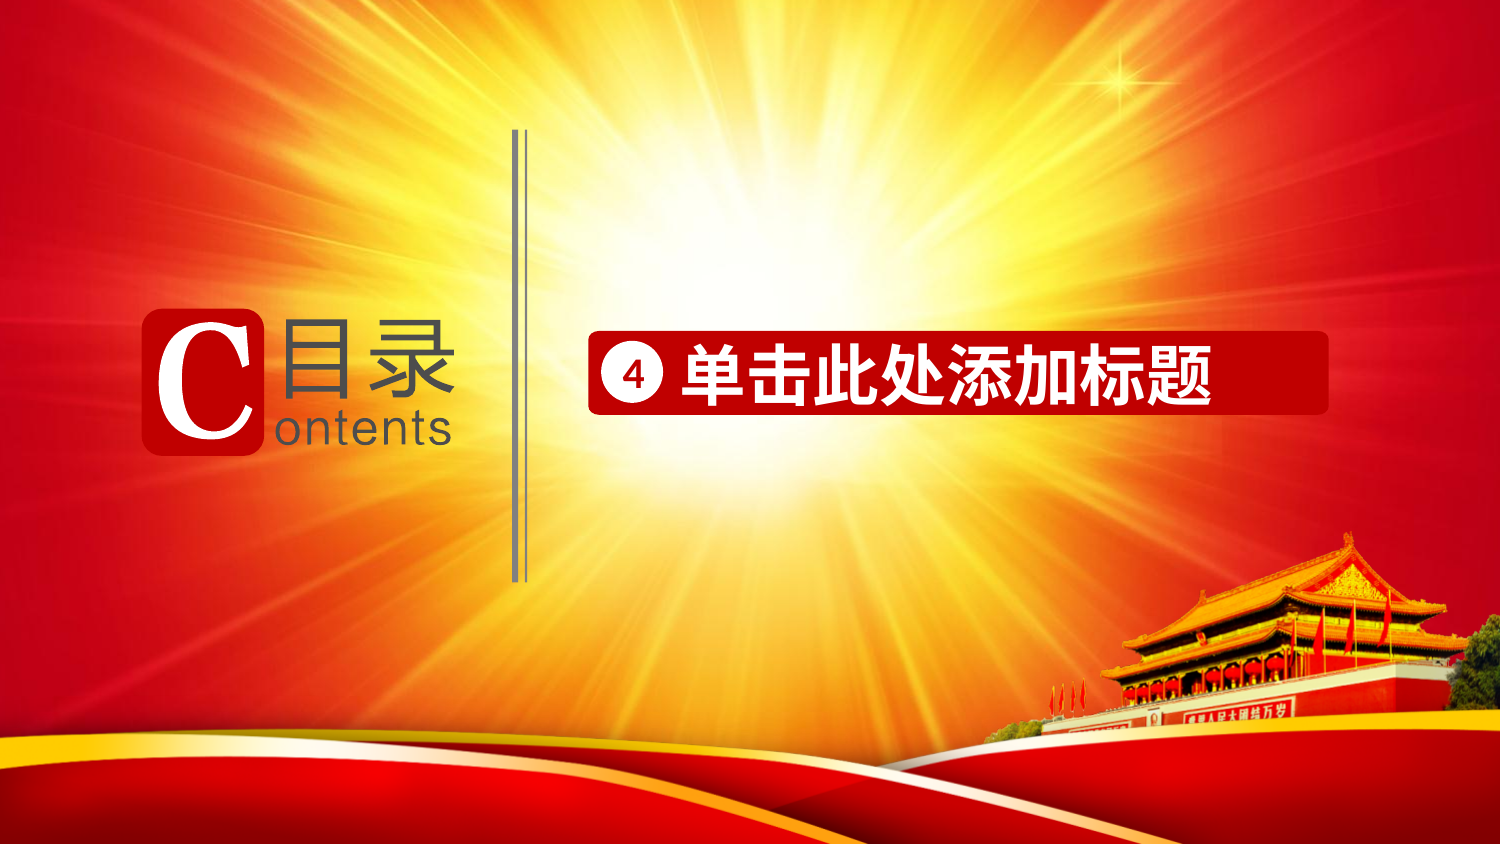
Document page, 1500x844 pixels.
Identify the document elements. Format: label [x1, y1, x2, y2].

text_box [601, 337, 664, 406]
text_box [0, 0, 1500, 844]
